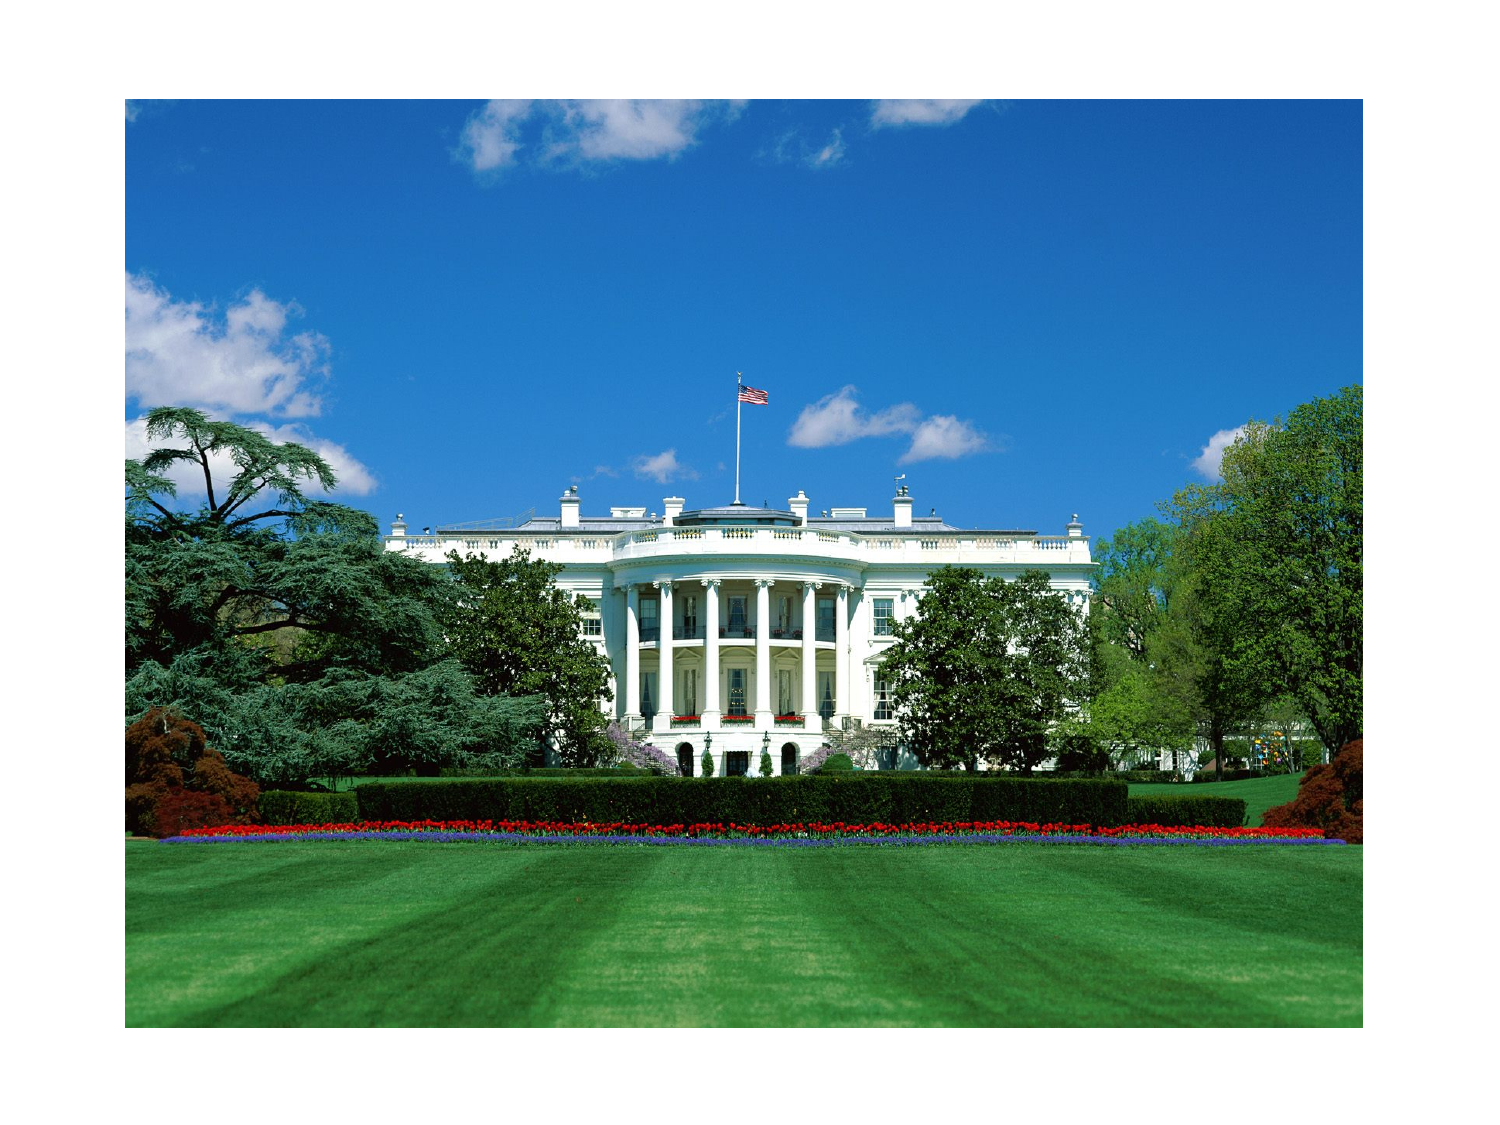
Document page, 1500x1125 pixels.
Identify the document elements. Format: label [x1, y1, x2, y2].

picture [124, 99, 1363, 1029]
